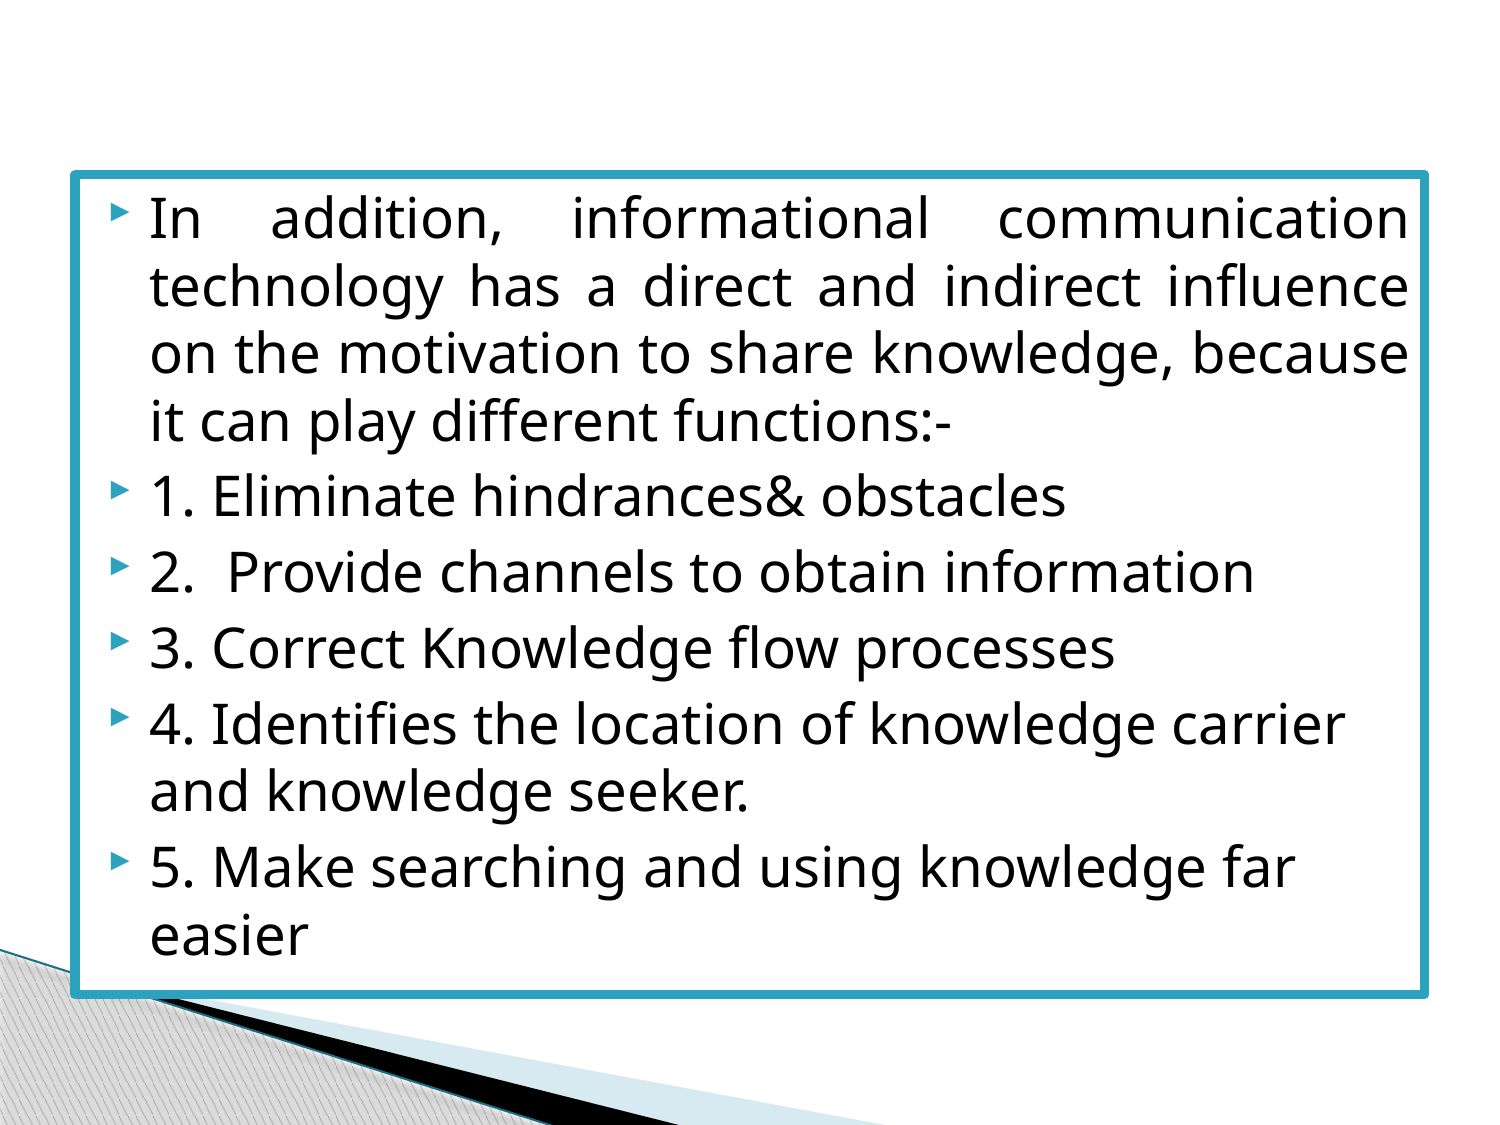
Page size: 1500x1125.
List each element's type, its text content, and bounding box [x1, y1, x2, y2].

list In addition, informational communication technology has a direct and indirect influence on the motivation to share knowledge, because it can play different functions:- 1. Eliminate hindrances& obstacles 2. Provide channels to obtain information 3. Correct Knowledge flow processes 4. Identifies the location of knowledge carrier and knowledge seeker. 5. Make searching and using knowledge far easier [70, 170, 1429, 999]
